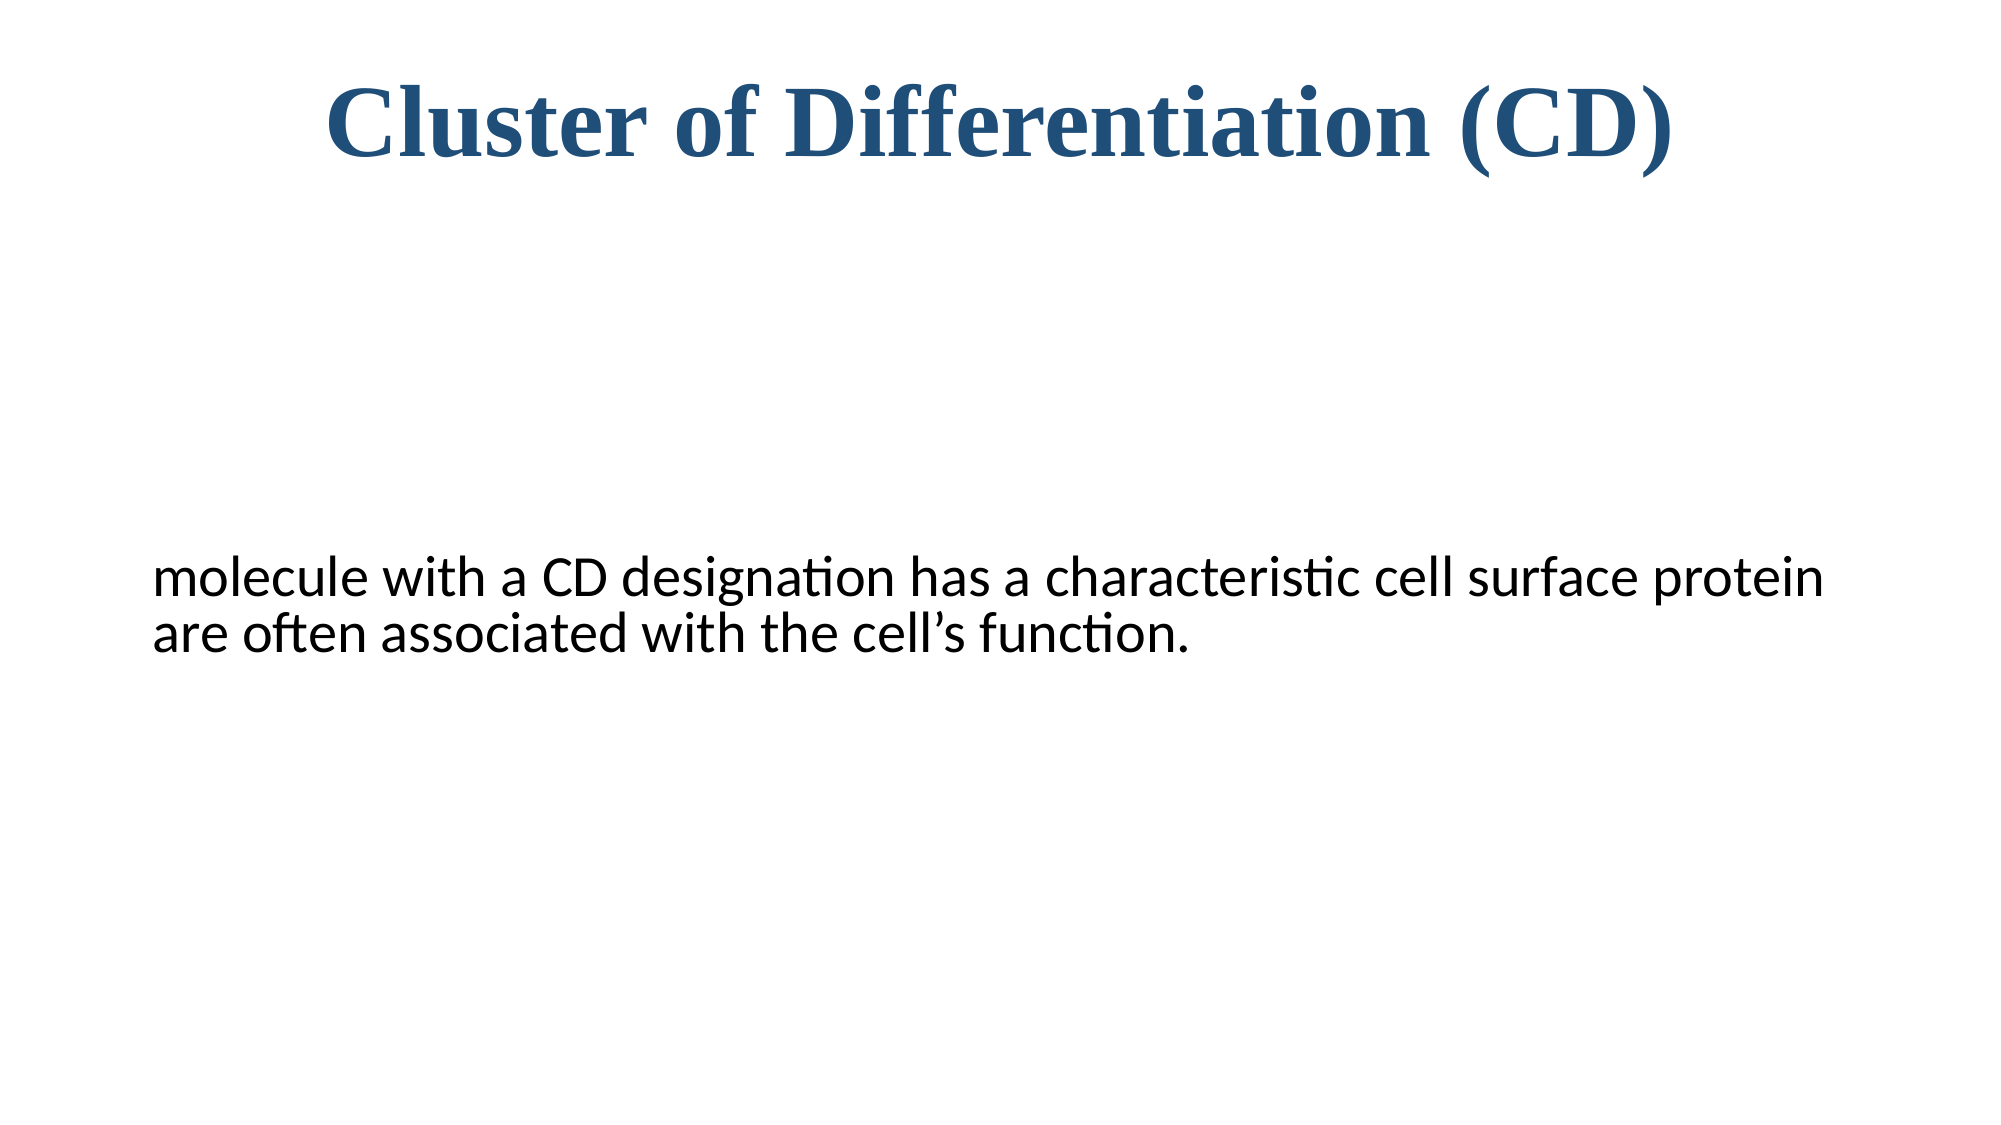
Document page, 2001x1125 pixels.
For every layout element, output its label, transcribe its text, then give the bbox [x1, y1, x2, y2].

list molecule with a CD designation has a characteristic cell surface protein are often associated with the cell’s function. [137, 299, 1863, 1014]
title (CD) Cluster of Differentiation [137, 59, 1863, 278]
